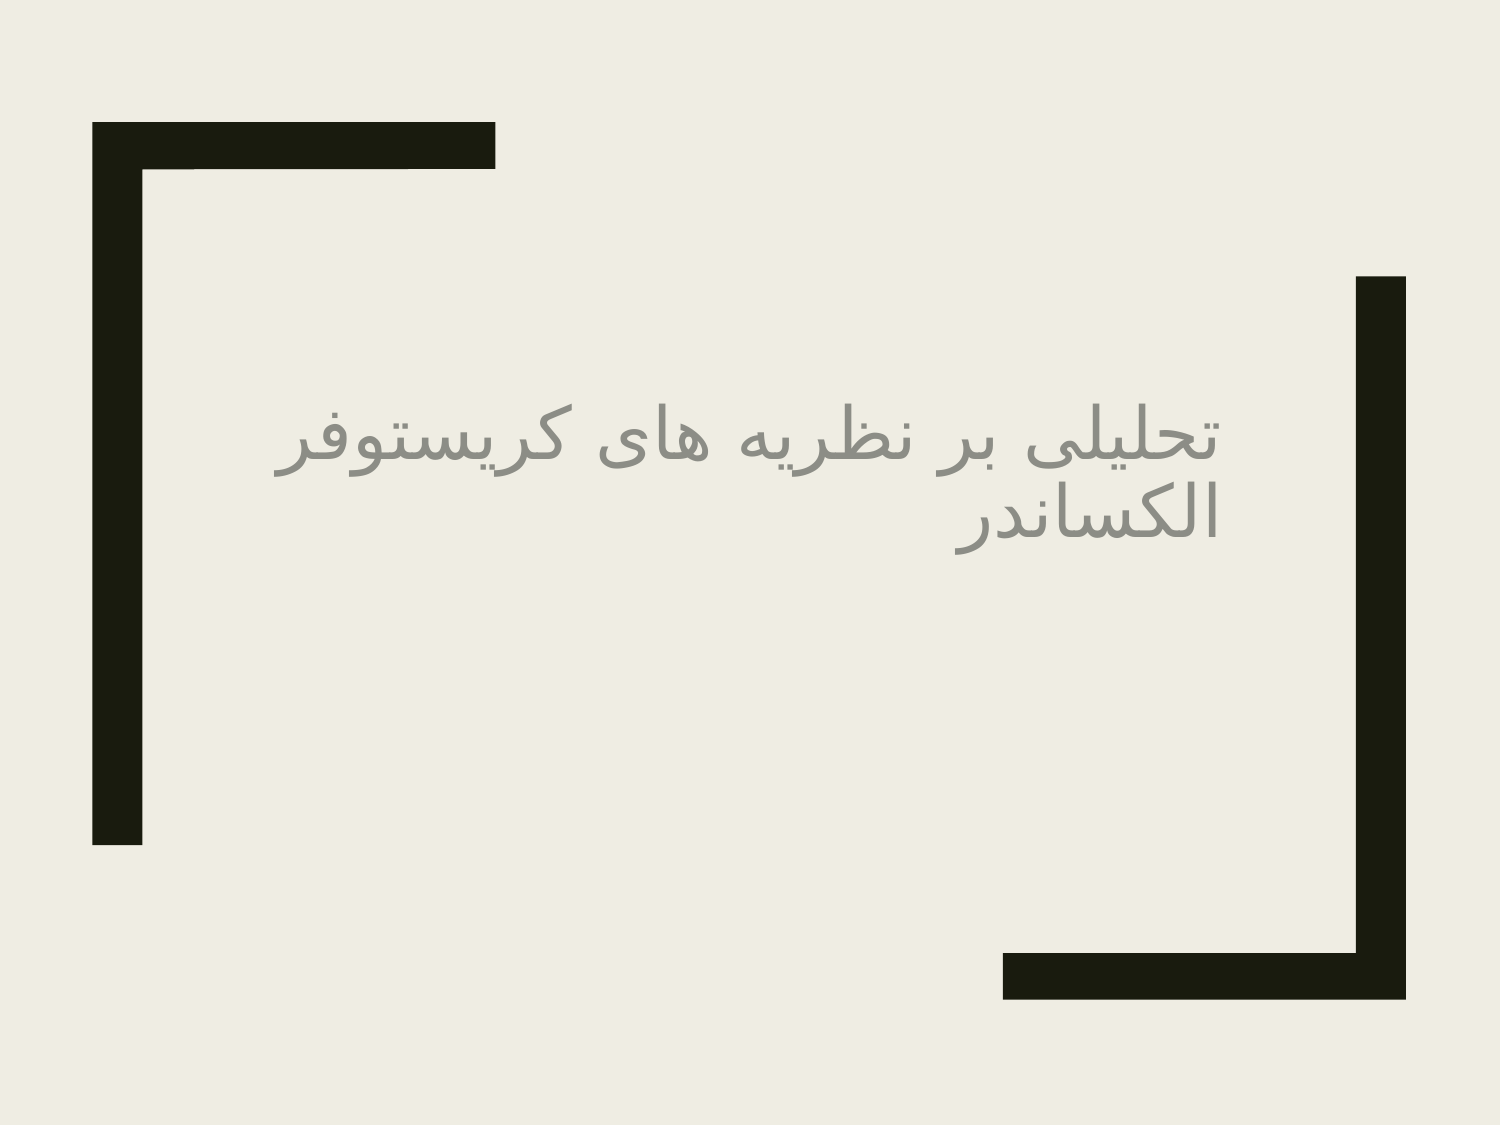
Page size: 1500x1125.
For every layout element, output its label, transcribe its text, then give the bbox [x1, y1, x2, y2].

title تحلیلی بر نظریه های کریستوفر الکساندر [75, 425, 1238, 561]
